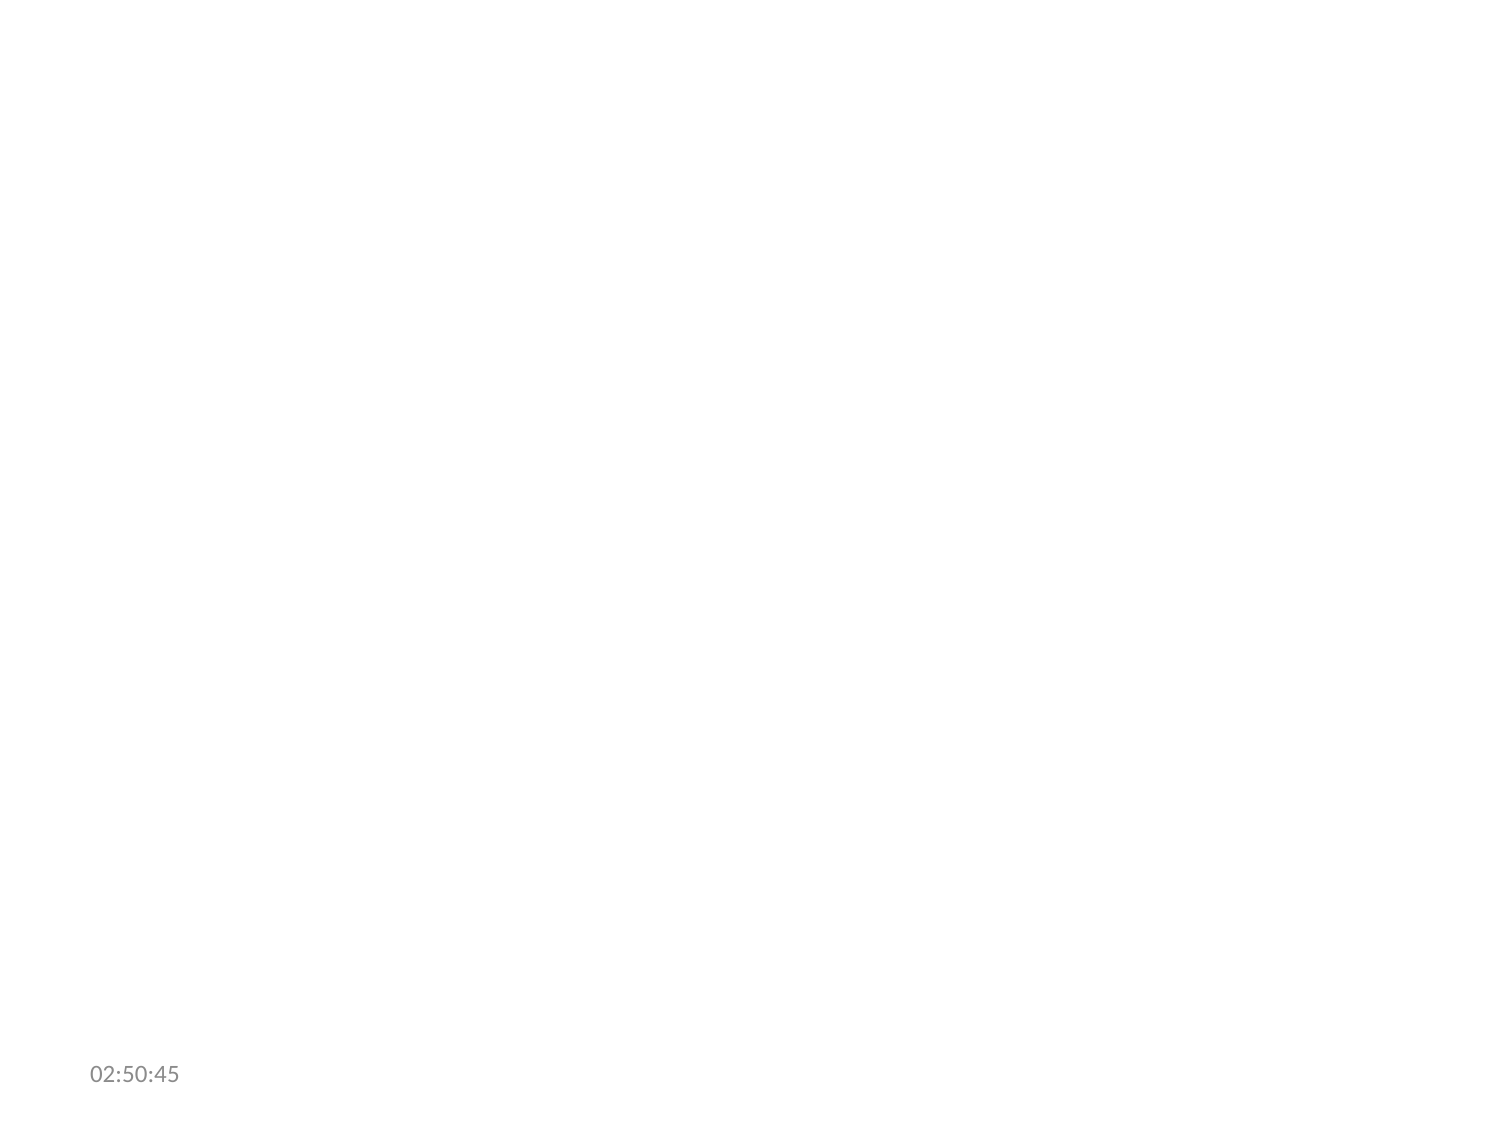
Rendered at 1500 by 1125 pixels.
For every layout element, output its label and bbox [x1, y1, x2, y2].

slide_number [75, 1042, 425, 1103]
